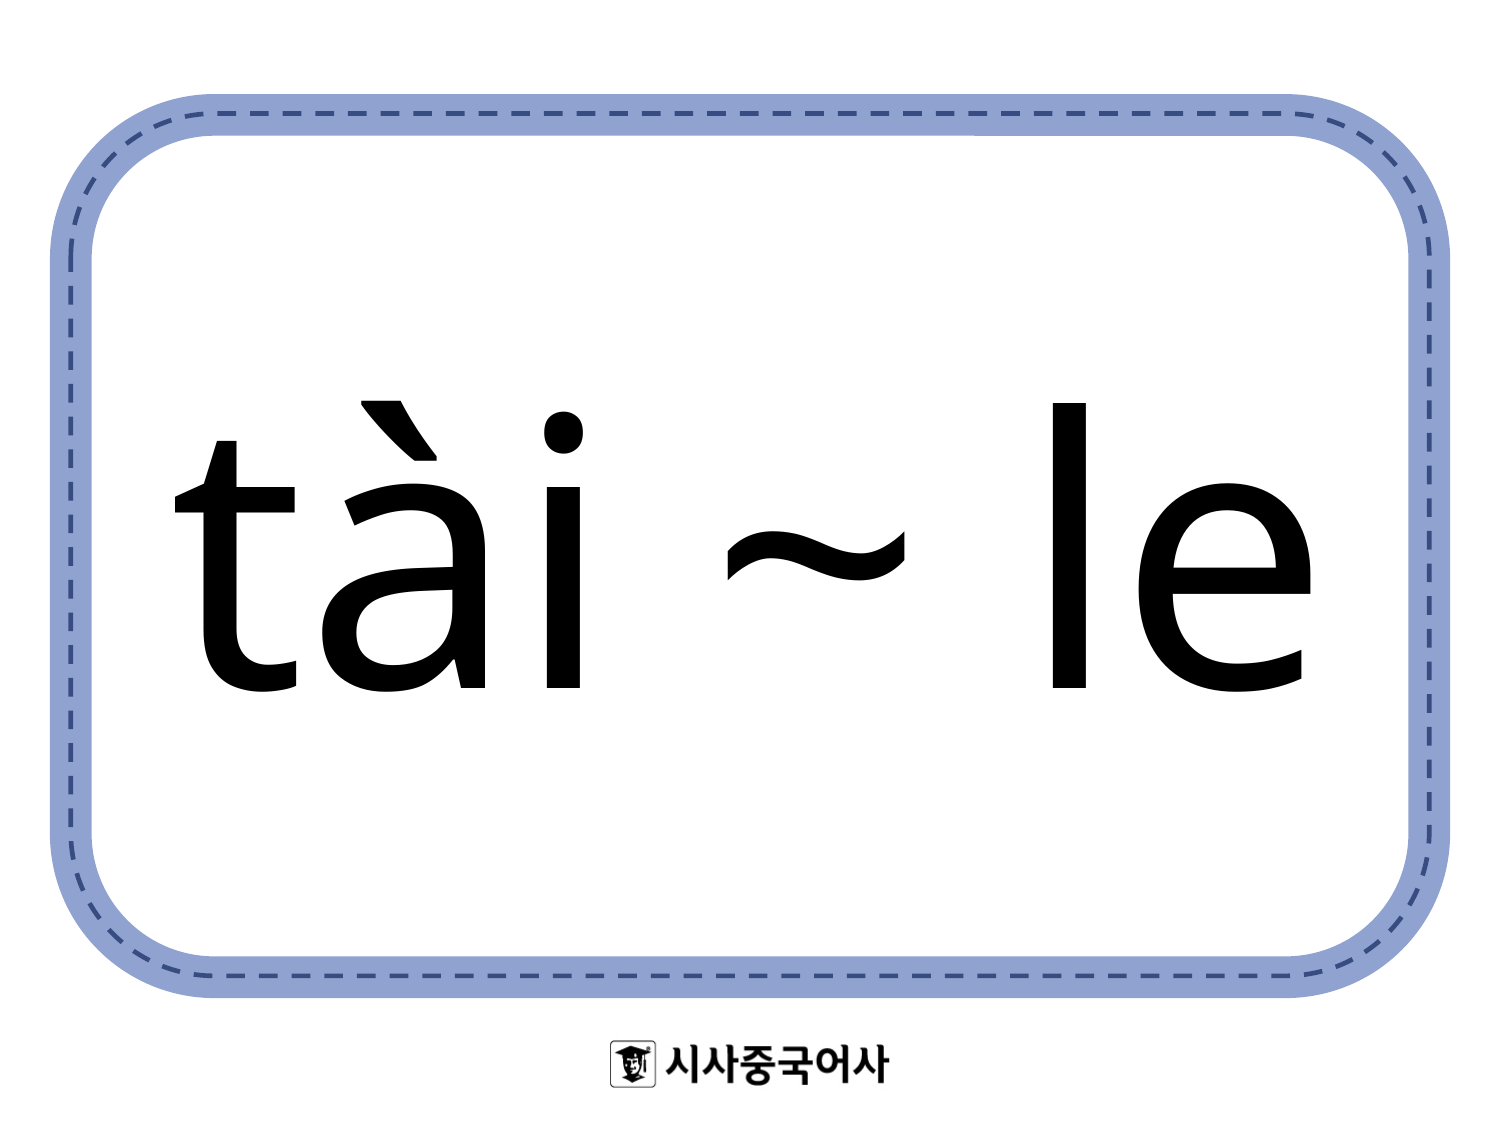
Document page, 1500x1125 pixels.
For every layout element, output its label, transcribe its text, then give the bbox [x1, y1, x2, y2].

picture [602, 1034, 898, 1094]
text_box tài ~ le [145, 207, 1354, 870]
